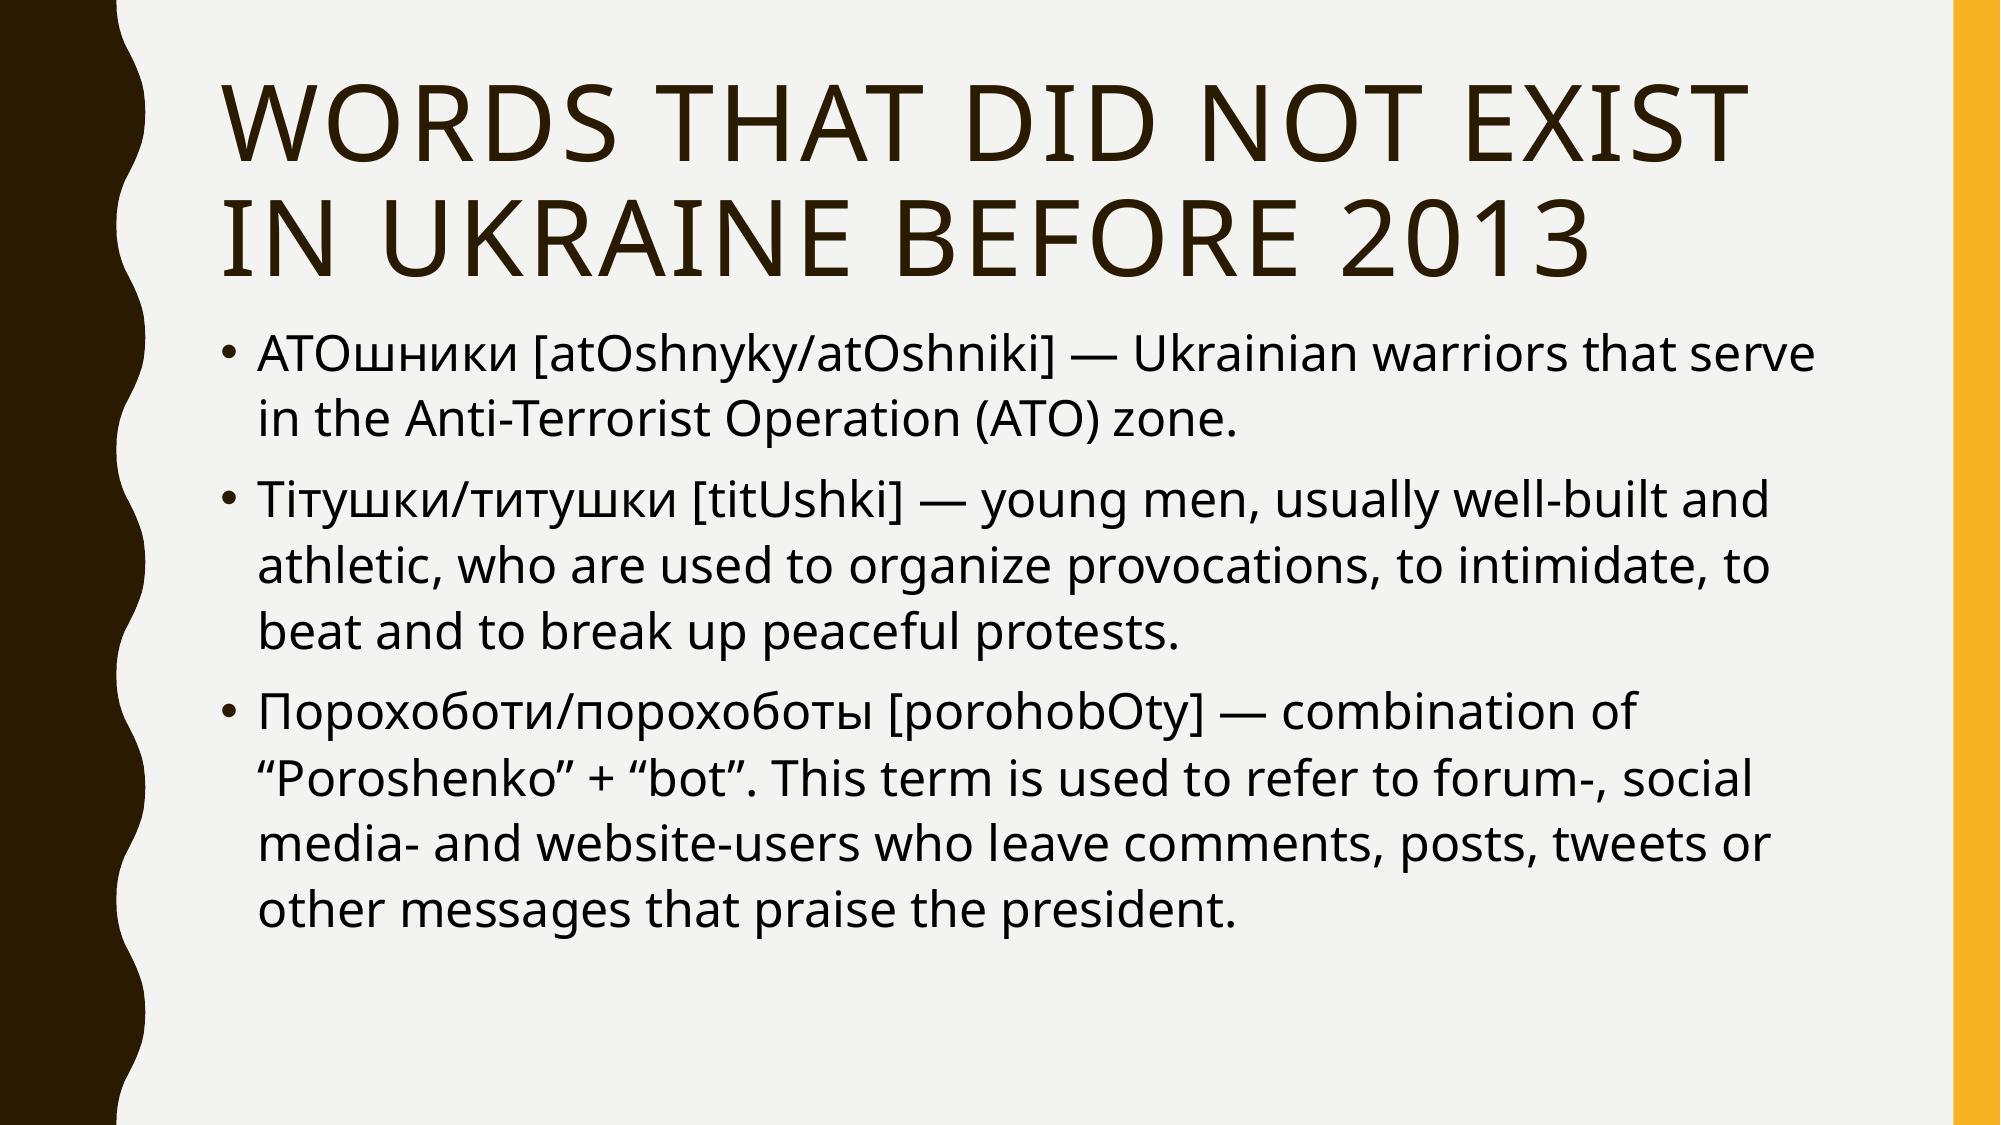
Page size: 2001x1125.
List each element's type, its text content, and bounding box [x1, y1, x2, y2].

list АТОшники [atOshnyky/atOshniki] — Ukrainian warriors that serve in the Anti-Terrorist Operation (ATO) zone. Тітушки/титушки [titUshki] — young men, usually well-built and athletic, who are used to organize provocations, to intimidate, to beat and to break up peaceful protests. Порохоботи/порохоботы [porohobOty] — combination of “Poroshenko” + “bot”. This term is used to refer to forum-, social media- and website-users who leave comments, posts, tweets or other messages that praise the president. [205, 307, 1875, 1040]
title words that did not exist in Ukraine before 2013 [205, 62, 1875, 307]
